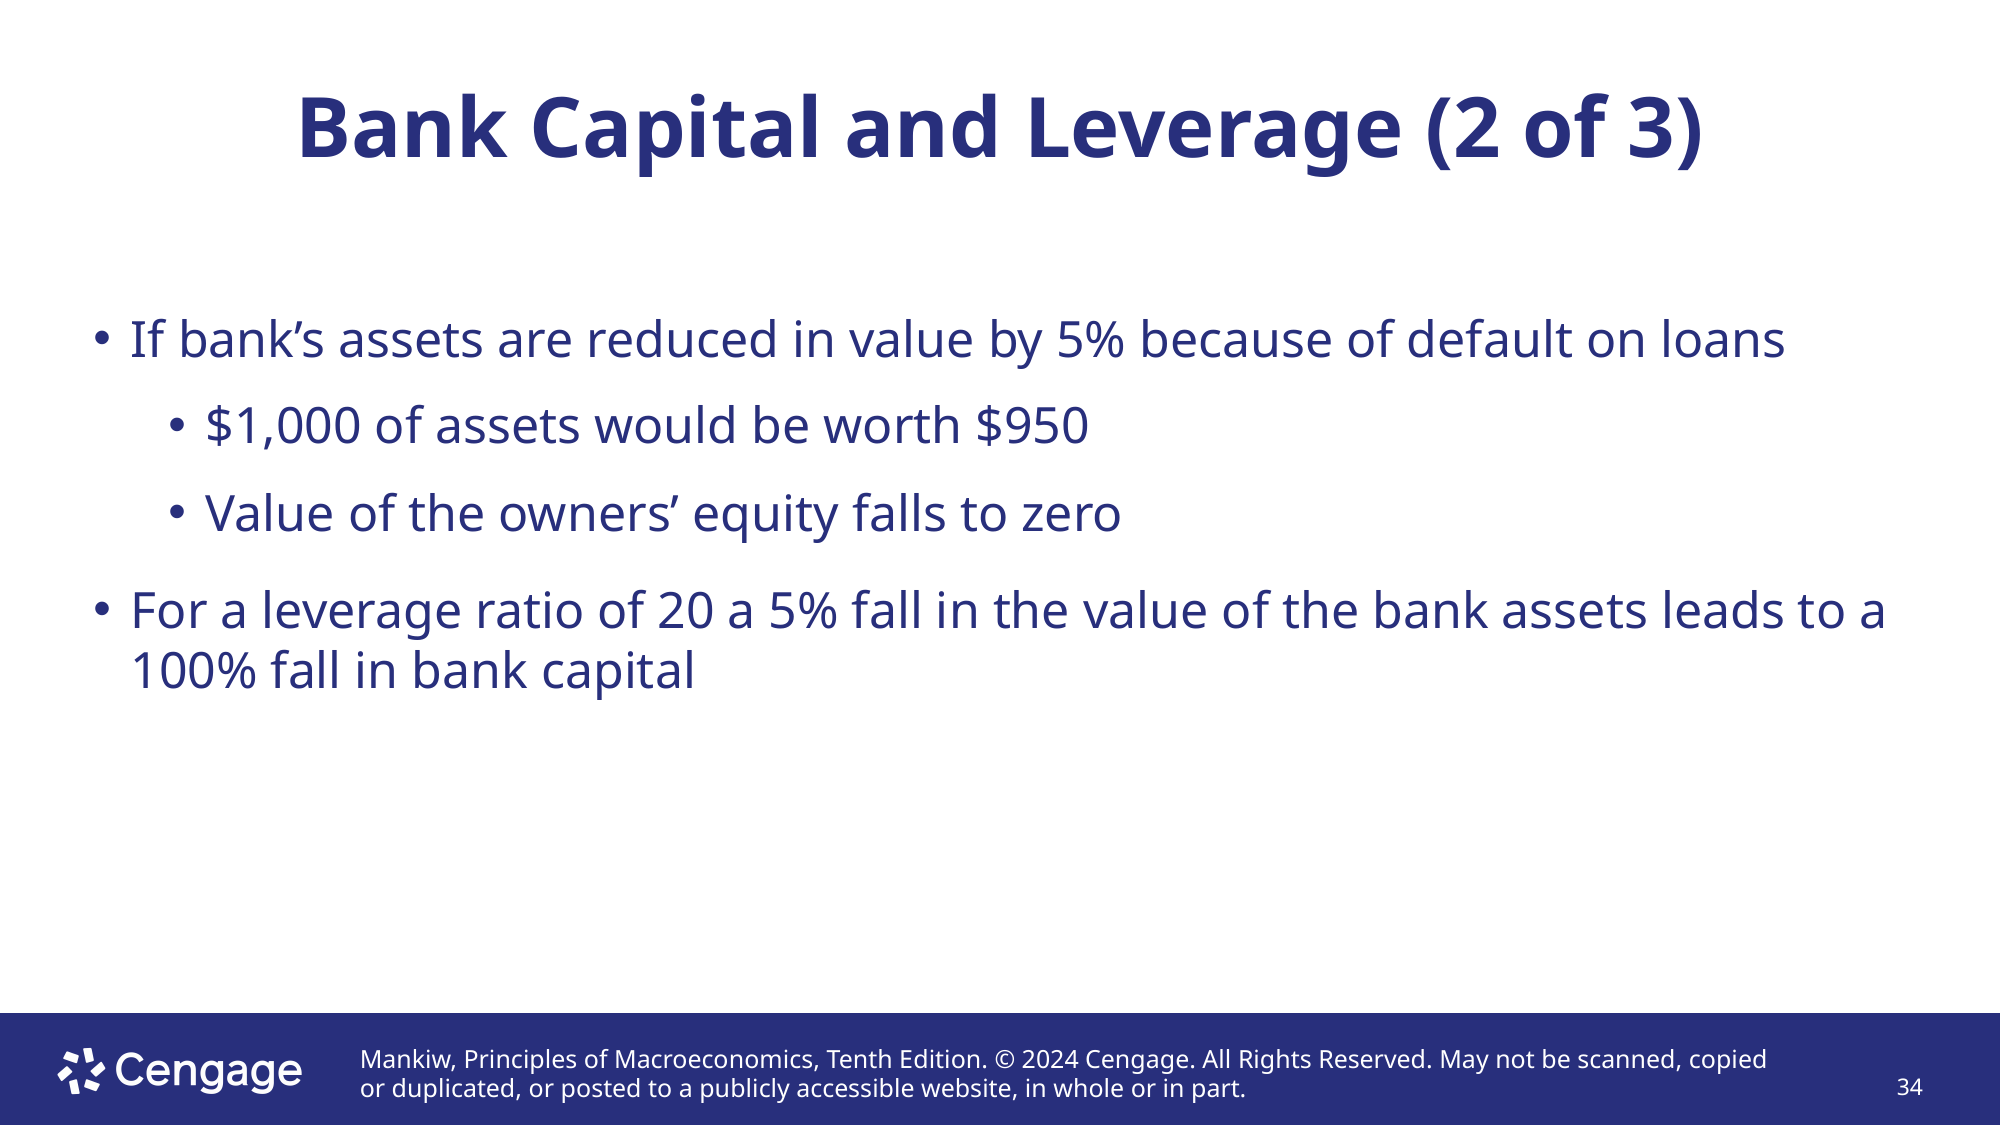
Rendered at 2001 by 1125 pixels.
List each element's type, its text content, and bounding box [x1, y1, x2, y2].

picture [30, 1020, 329, 1122]
list If bank’s assets are reduced in value by 5% because of default on loans $1,000 of assets would be worth $950 Value of the owners’ equity falls to zero For a leverage ratio of 20 a 5% fall in the value of the bank assets leads to a 100% fall in bank capital [78, 299, 1923, 1014]
title Bank Capital and Leverage (2 of 3) [78, 77, 1923, 278]
